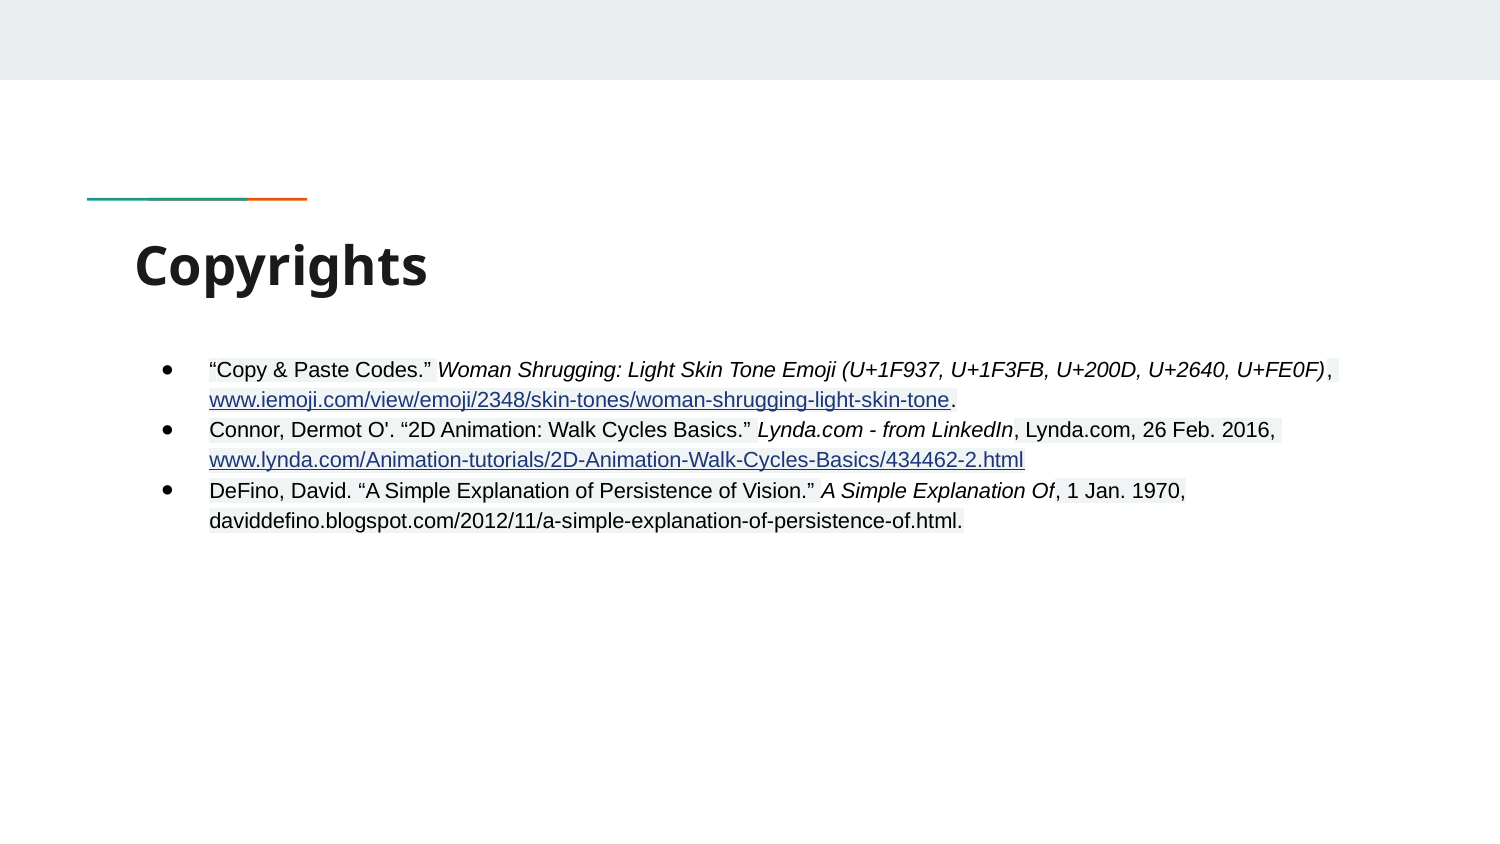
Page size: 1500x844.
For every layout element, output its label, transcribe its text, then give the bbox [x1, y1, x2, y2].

list “Copy & Paste Codes.” Woman Shrugging: Light Skin Tone Emoji (U+1F937, U+1F3FB, U+200D, U+2640, U+FE0F), www.iemoji.com/view/emoji/2348/skin-tones/woman-shrugging-light-skin-tone. Connor, Dermot O'. “2D Animation: Walk Cycles Basics.” Lynda.com - from LinkedIn, Lynda.com, 26 Feb. 2016, www.lynda.com/Animation-tutorials/2D-Animation-Walk-Cycles-Basics/434462-2.html DeFino, David. “A Simple Explanation of Persistence of Vision.” A Simple Explanation Of, 1 Jan. 1970, daviddefino.blogspot.com/2012/11/a-simple-explanation-of-persistence-of.html. [119, 336, 1381, 708]
title Copyrights [119, 216, 1381, 305]
